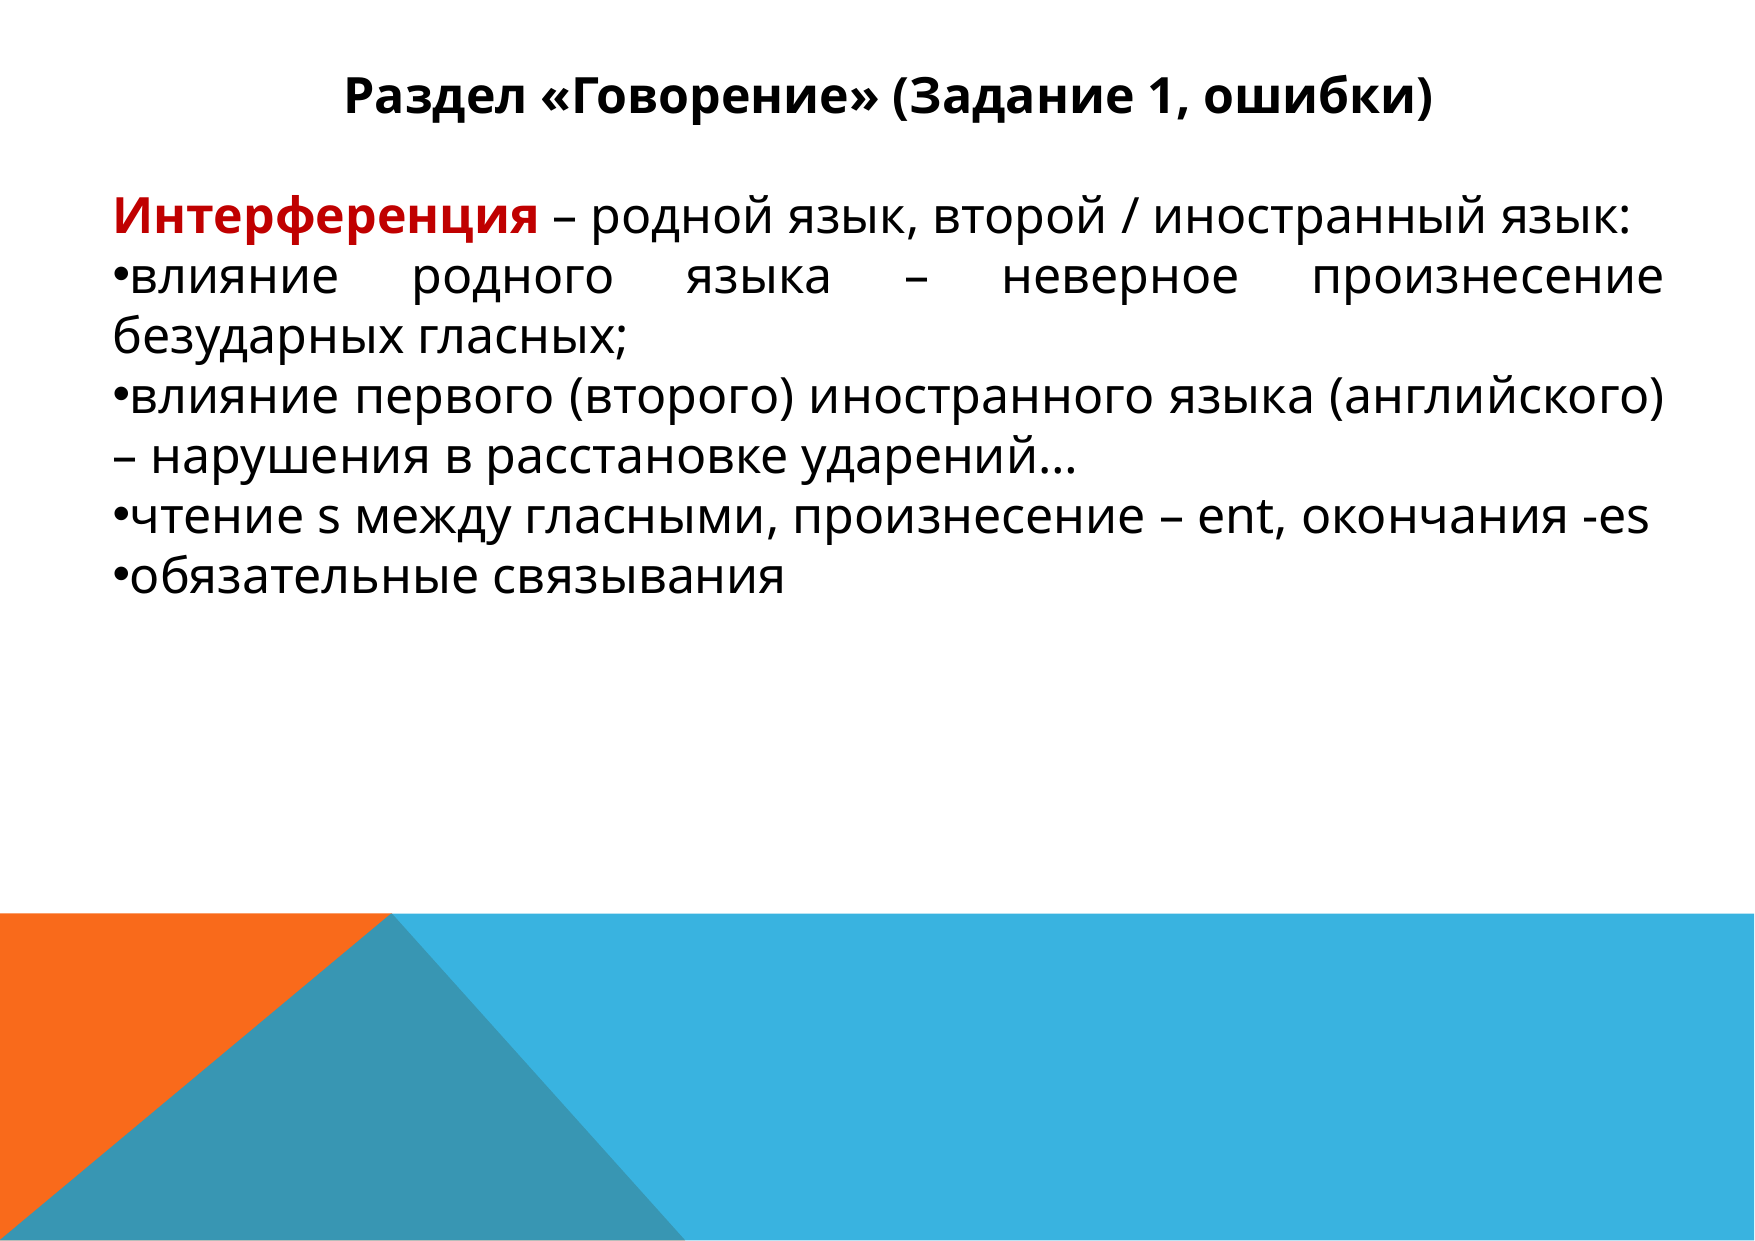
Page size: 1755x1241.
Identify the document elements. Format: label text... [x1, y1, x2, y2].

text_box Раздел «Говорение» (Задание 1, ошибки) Интерференция – родной язык, второй / иностранный язык: влияние родного языка – неверное произнесение безударных гласных; влияние первого (второго) иностранного языка (английского) – нарушения в расстановке ударений… чтение s между гласными, произнесение – ent, окончания -es обязательные связывания [97, 55, 1681, 611]
